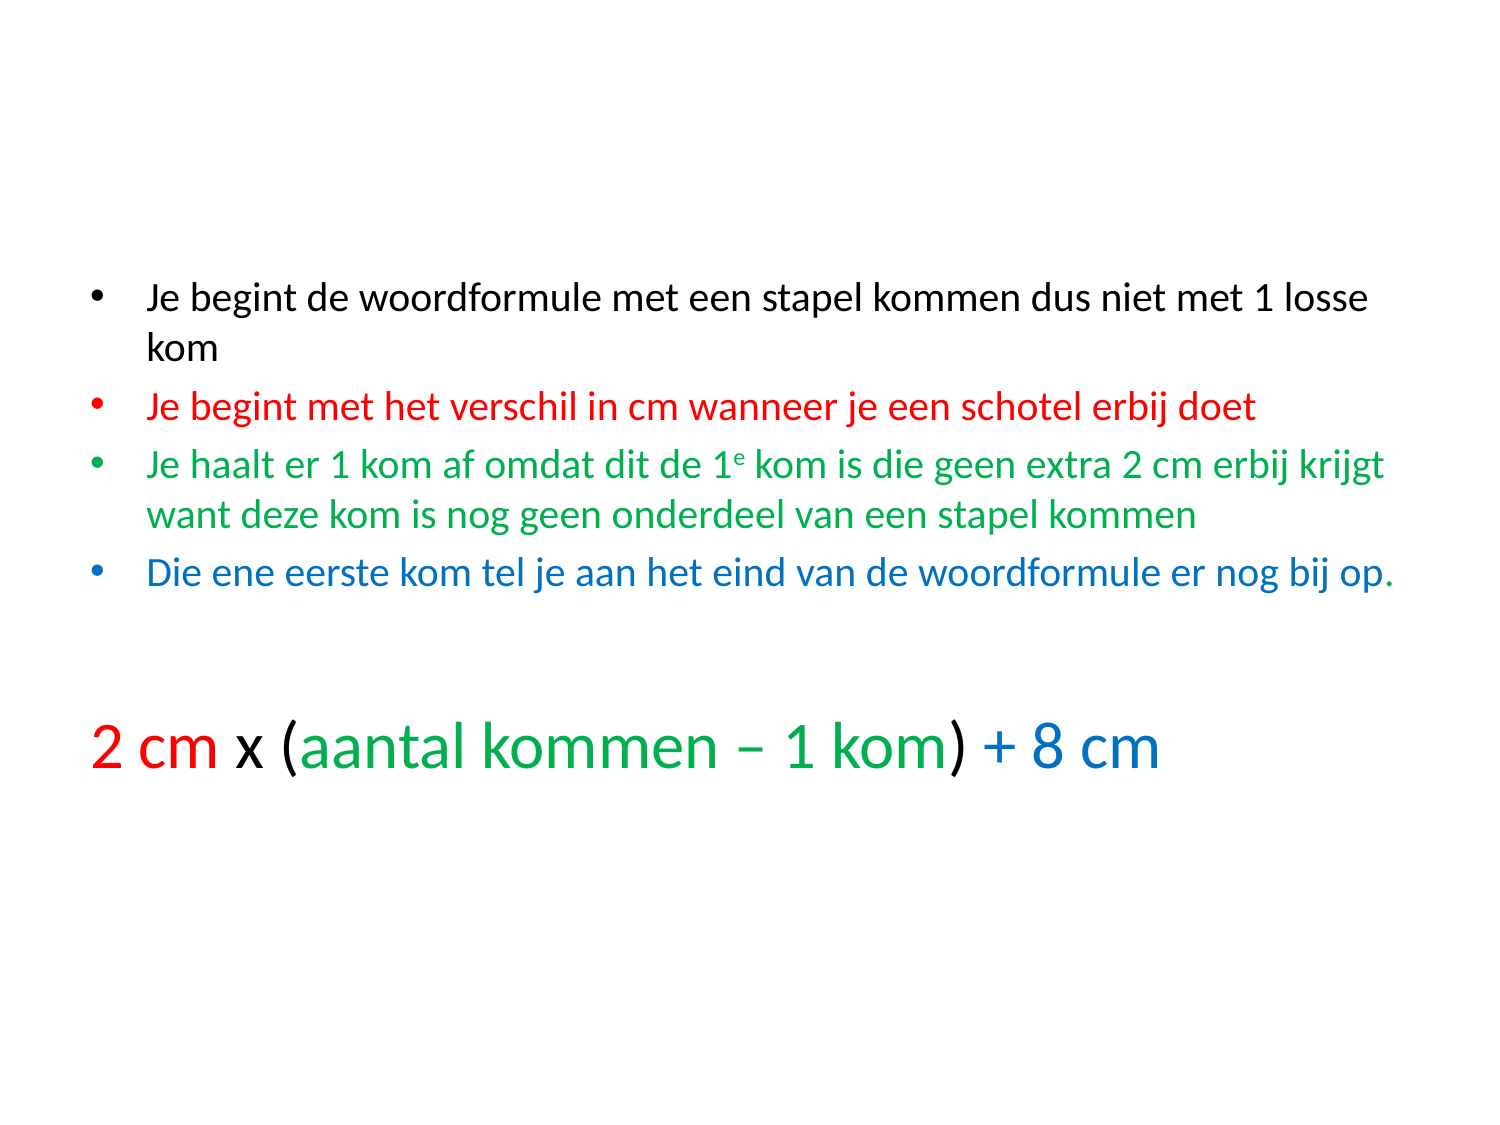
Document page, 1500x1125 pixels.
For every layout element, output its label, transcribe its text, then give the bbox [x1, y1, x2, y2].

list Je begint de woordformule met een stapel kommen dus niet met 1 losse kom Je begint met het verschil in cm wanneer je een schotel erbij doet Je haalt er 1 kom af omdat dit de 1e kom is die geen extra 2 cm erbij krijgt want deze kom is nog geen onderdeel van een stapel kommen Die ene eerste kom tel je aan het eind van de woordformule er nog bij op. 2 cm x (aantal kommen – 1 kom) + 8 cm [75, 262, 1425, 1005]
